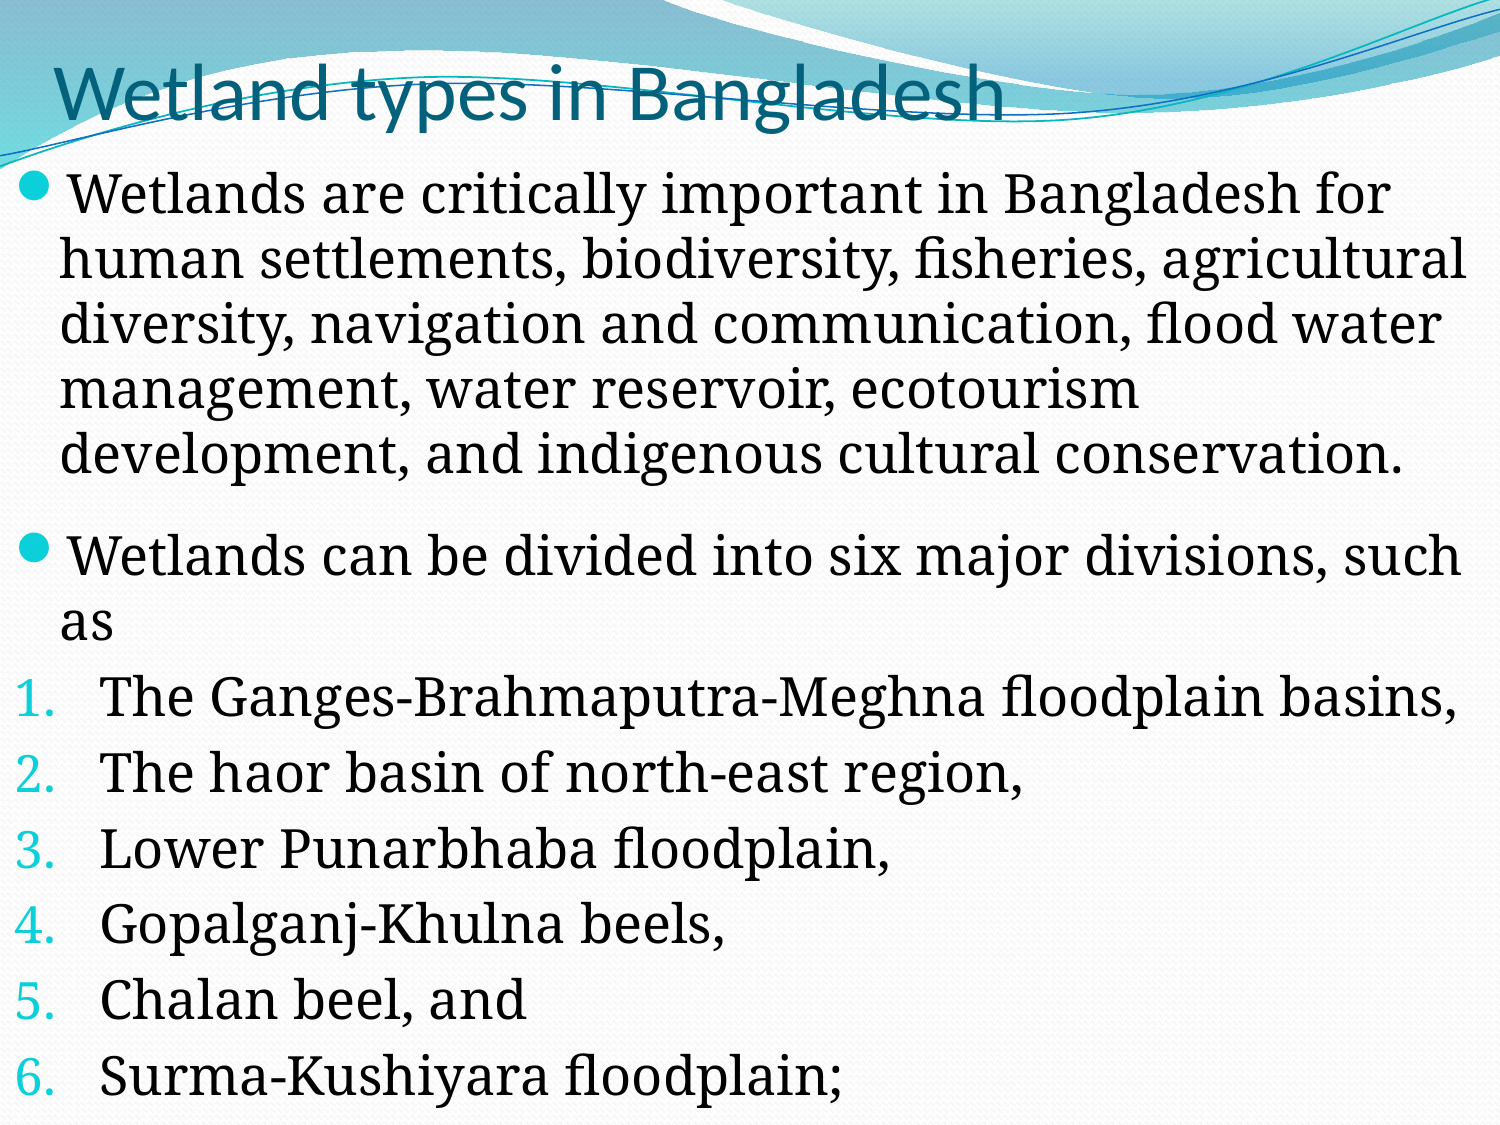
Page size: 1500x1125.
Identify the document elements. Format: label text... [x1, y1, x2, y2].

list Wetlands are critically important in Bangladesh for human settlements, biodiversity, fisheries, agricultural diversity, navigation and communication, flood water management, water reservoir, ecotourism development, and indigenous cultural conservation. Wetlands can be divided into six major divisions, such as The Ganges-Brahmaputra-Meghna floodplain basins, The haor basin of north-east region, Lower Punarbhaba floodplain, Gopalganj-Khulna beels, Chalan beel, and Surma-Kushiyara floodplain; [0, 152, 1500, 1125]
text_box Wetland types in Bangladesh [53, 30, 1403, 137]
